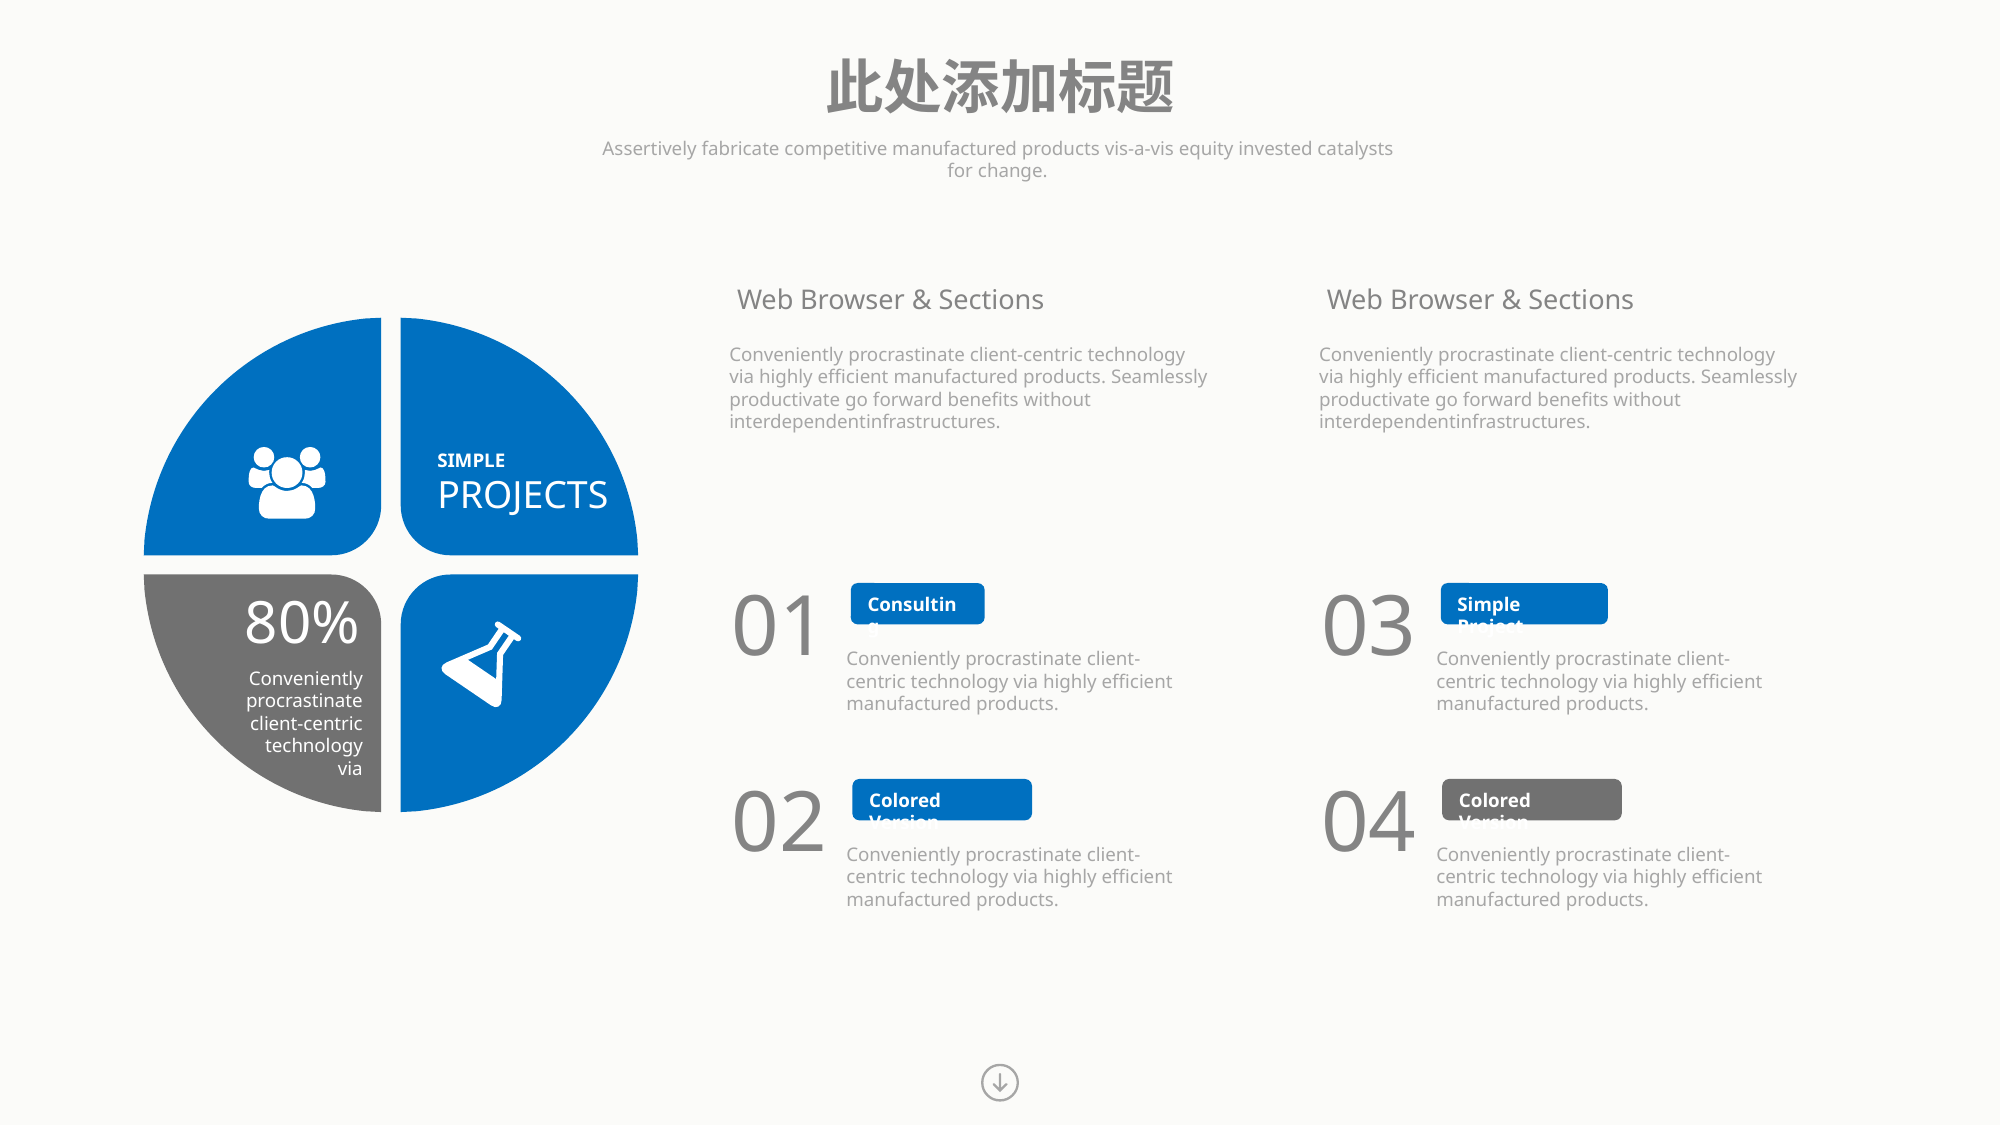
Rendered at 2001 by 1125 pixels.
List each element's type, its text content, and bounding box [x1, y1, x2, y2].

text_box Assertively fabricate competitive manufactured products vis-a-vis equity invested catalysts for change. [587, 128, 1413, 189]
text_box [441, 621, 522, 708]
text_box [981, 1063, 1019, 1102]
text_box Simple Project [1440, 582, 1608, 625]
text_box [278, 598, 383, 814]
text_box 80% [229, 578, 375, 659]
text_box 03 [1306, 564, 1432, 680]
text_box Colored Version [852, 778, 1033, 821]
text_box 02 [716, 760, 842, 876]
text_box [142, 573, 353, 750]
text_box [399, 573, 640, 814]
text_box Consulting [850, 582, 985, 625]
text_box [248, 446, 326, 519]
text_box SIMPLE PROJECTS [422, 441, 624, 524]
text_box Conveniently procrastinate client-centric technology via highly efficient manufactured products. [1421, 639, 1787, 722]
text_box [399, 316, 640, 557]
text_box [142, 316, 383, 557]
text_box Colored Version [1442, 778, 1622, 821]
text_box Conveniently procrastinate client-centric technology via highly efficient manufactured products. Seamlessly productivate go forward benefits without interdependentinfrastructures. [1304, 335, 1818, 440]
text_box 01 [716, 564, 842, 680]
text_box Conveniently procrastinate client-centric technology via [224, 659, 378, 787]
text_box 04 [1306, 760, 1432, 876]
text_box Conveniently procrastinate client-centric technology via highly efficient manufactured products. [831, 639, 1197, 722]
text_box 此处添加标题 [810, 43, 1190, 128]
text_box Web Browser & Sections [1312, 275, 1650, 323]
text_box Conveniently procrastinate client-centric technology via highly efficient manufactured products. Seamlessly productivate go forward benefits without interdependentinfrastructures. [714, 335, 1228, 440]
text_box Conveniently procrastinate client-centric technology via highly efficient manufactured products. [1421, 835, 1787, 918]
text_box Conveniently procrastinate client-centric technology via highly efficient manufactured products. [831, 835, 1197, 918]
text_box Web Browser & Sections [722, 275, 1060, 323]
